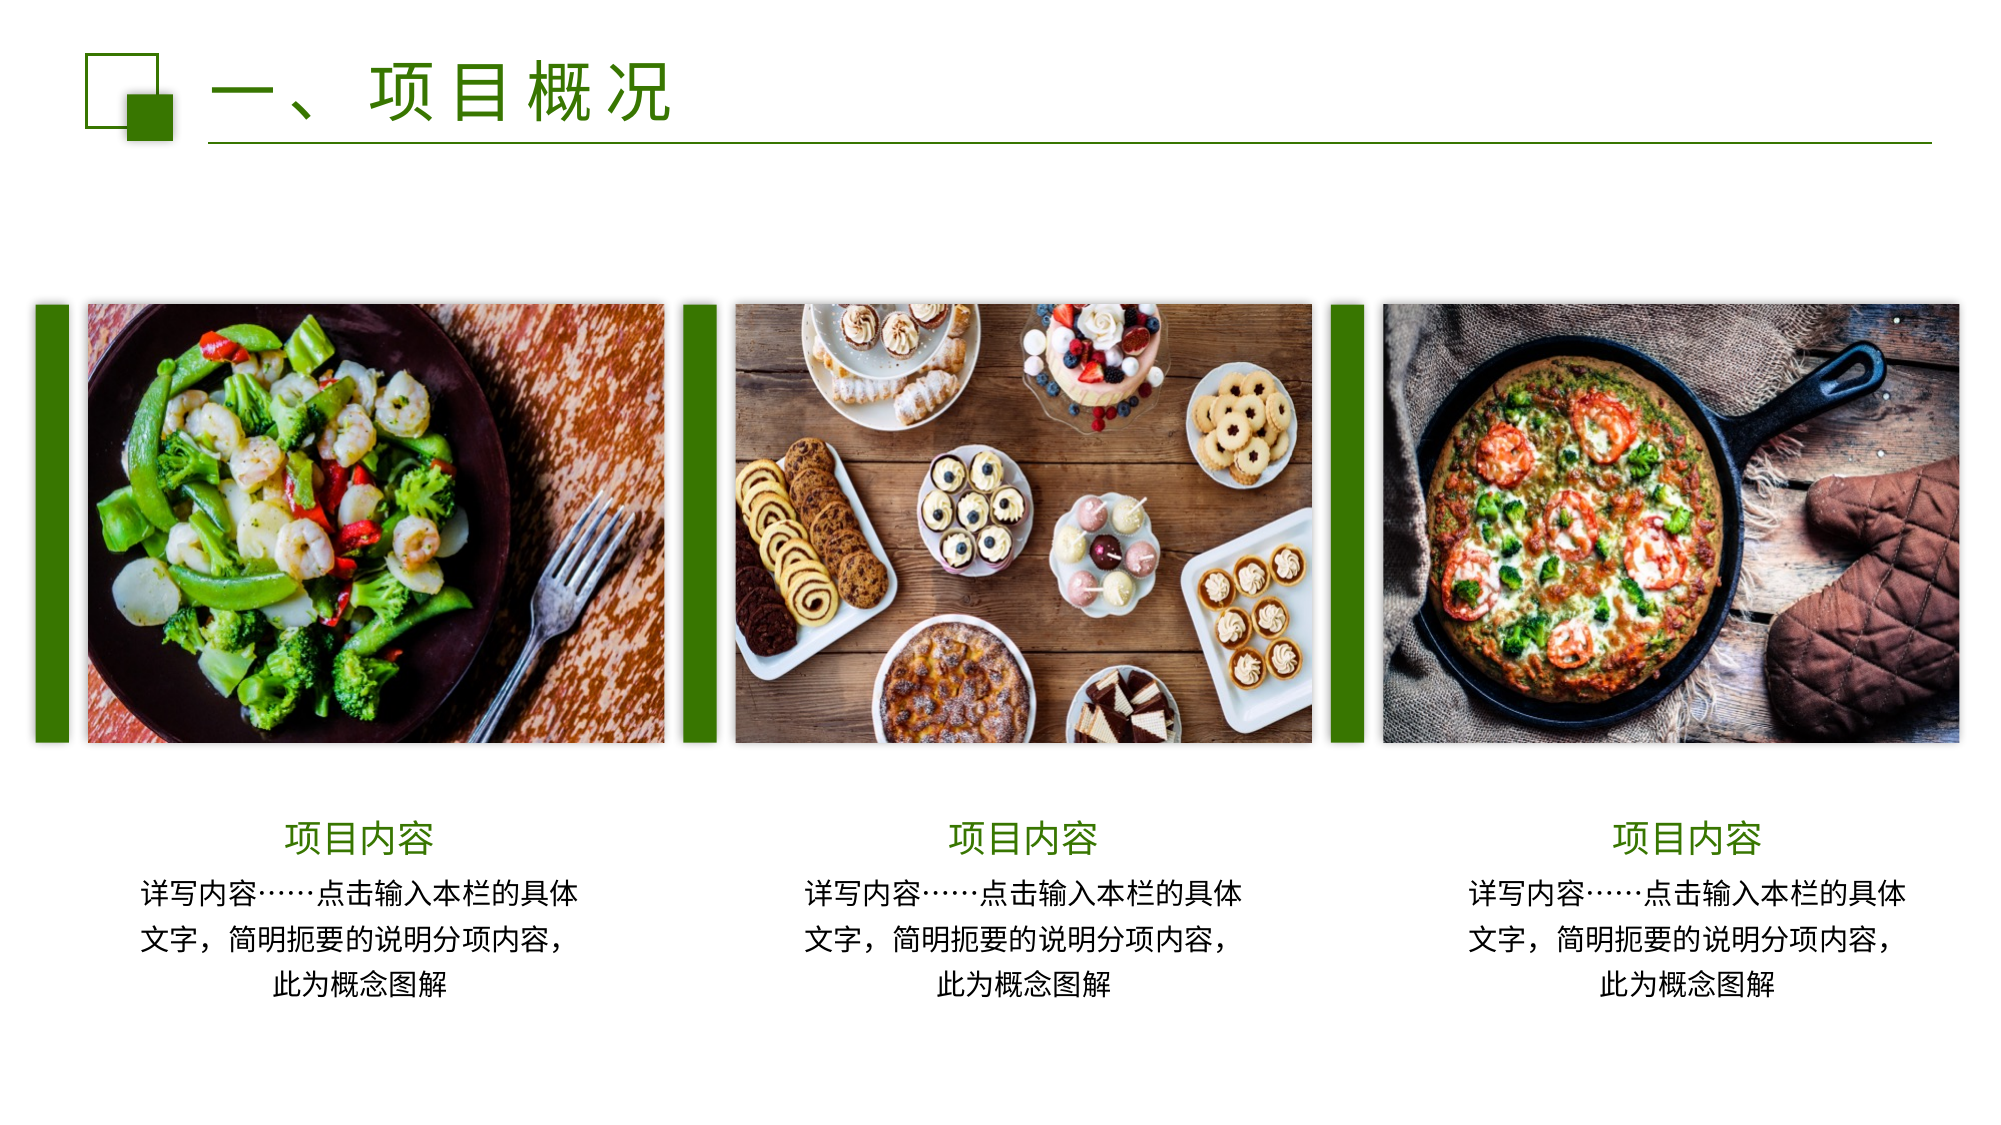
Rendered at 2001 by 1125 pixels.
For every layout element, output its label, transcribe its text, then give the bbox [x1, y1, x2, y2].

text_box [682, 304, 718, 744]
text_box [112, 807, 608, 1011]
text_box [86, 54, 174, 141]
text_box [1330, 304, 1365, 744]
text_box [1382, 304, 1960, 744]
text_box [735, 304, 1313, 744]
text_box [776, 807, 1272, 1011]
text_box [35, 304, 70, 744]
text_box 一、项目概况 [198, 58, 1489, 131]
text_box [87, 304, 665, 744]
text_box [1440, 807, 1935, 1011]
